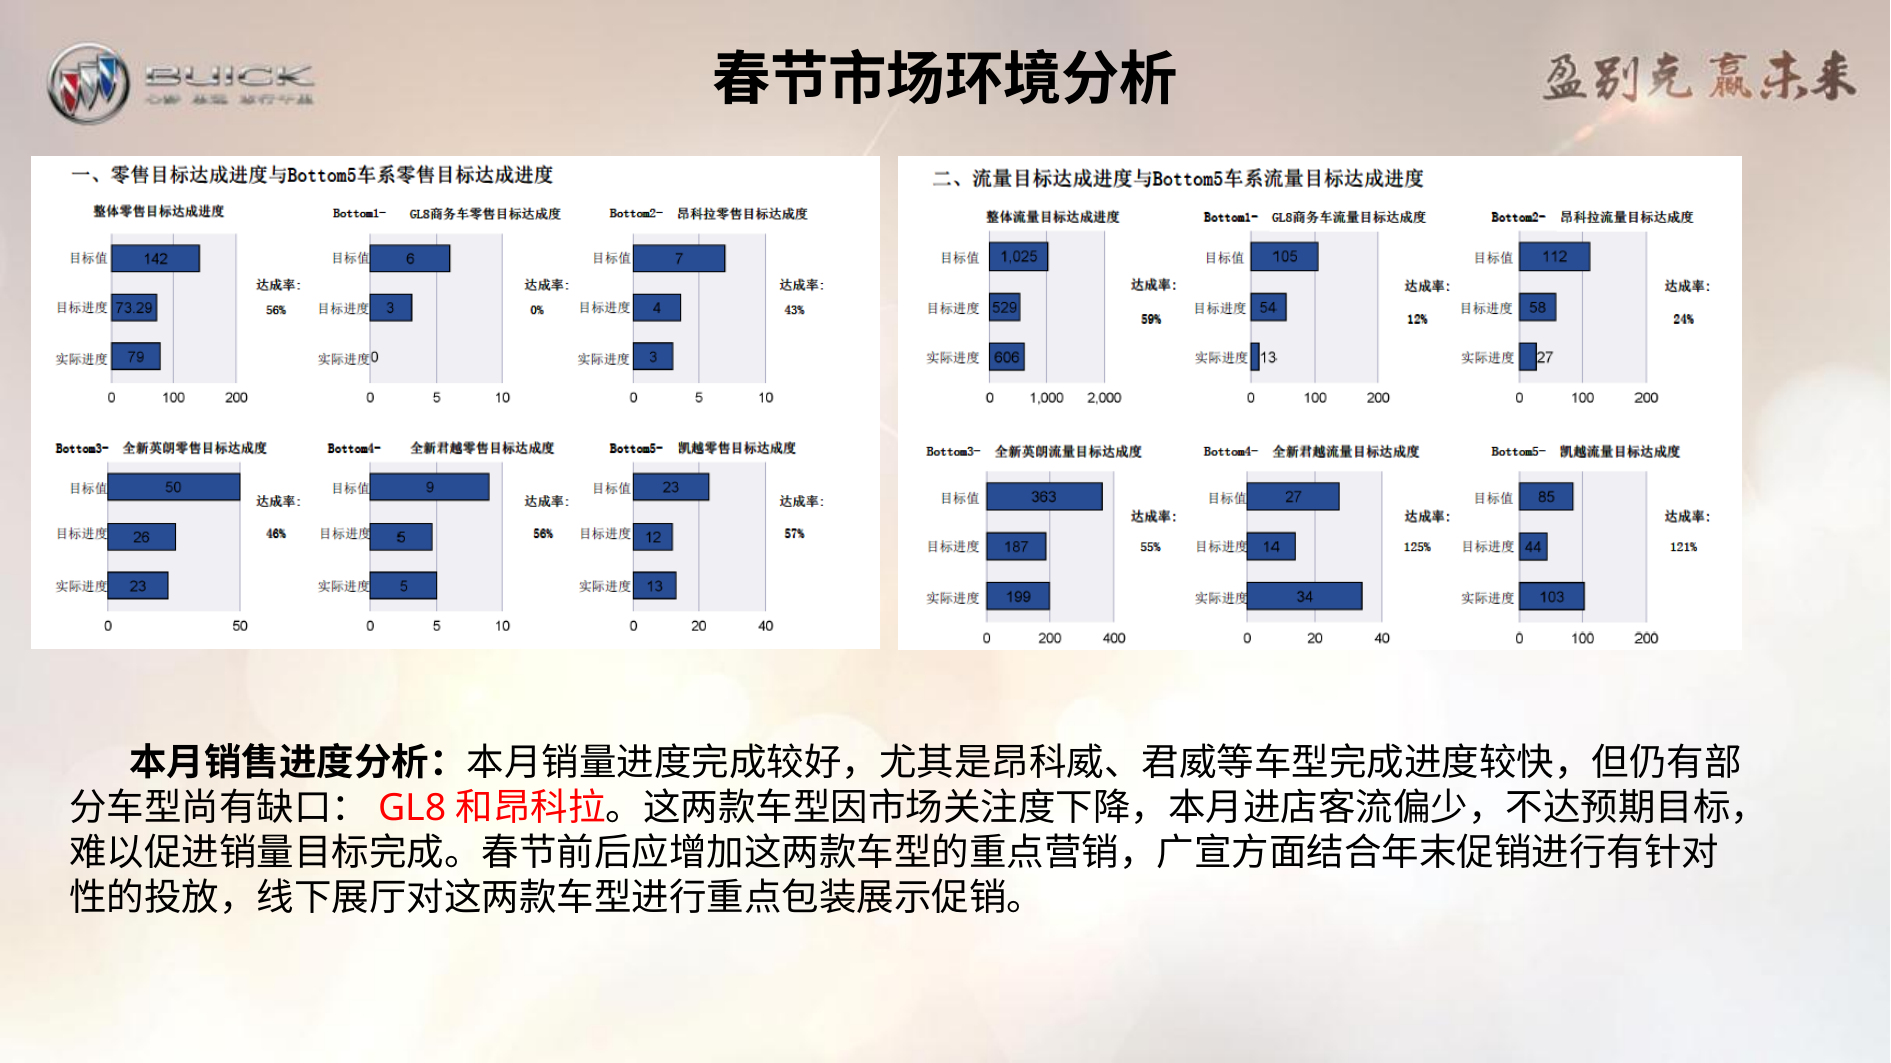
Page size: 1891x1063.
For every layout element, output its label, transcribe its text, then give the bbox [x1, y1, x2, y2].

text_box 本月销售进度分析：本月销量进度完成较好，尤其是昂科威、君威等车型完成进度较快，但仍有部分车型尚有缺口：GL8和昂科拉。这两款车型因市场关注度下降，本月进店客流偏少，不达预期目标，难以促进销量目标完成。春节前后应增加这两款车型的重点营销，广宣方面结合年末促销进行有针对性的投放，线下展厅对这两款车型进行重点包装展示促销。 [54, 730, 1766, 926]
picture [0, 0, 1890, 1063]
title 春节市场环境分析 [94, 0, 1796, 166]
